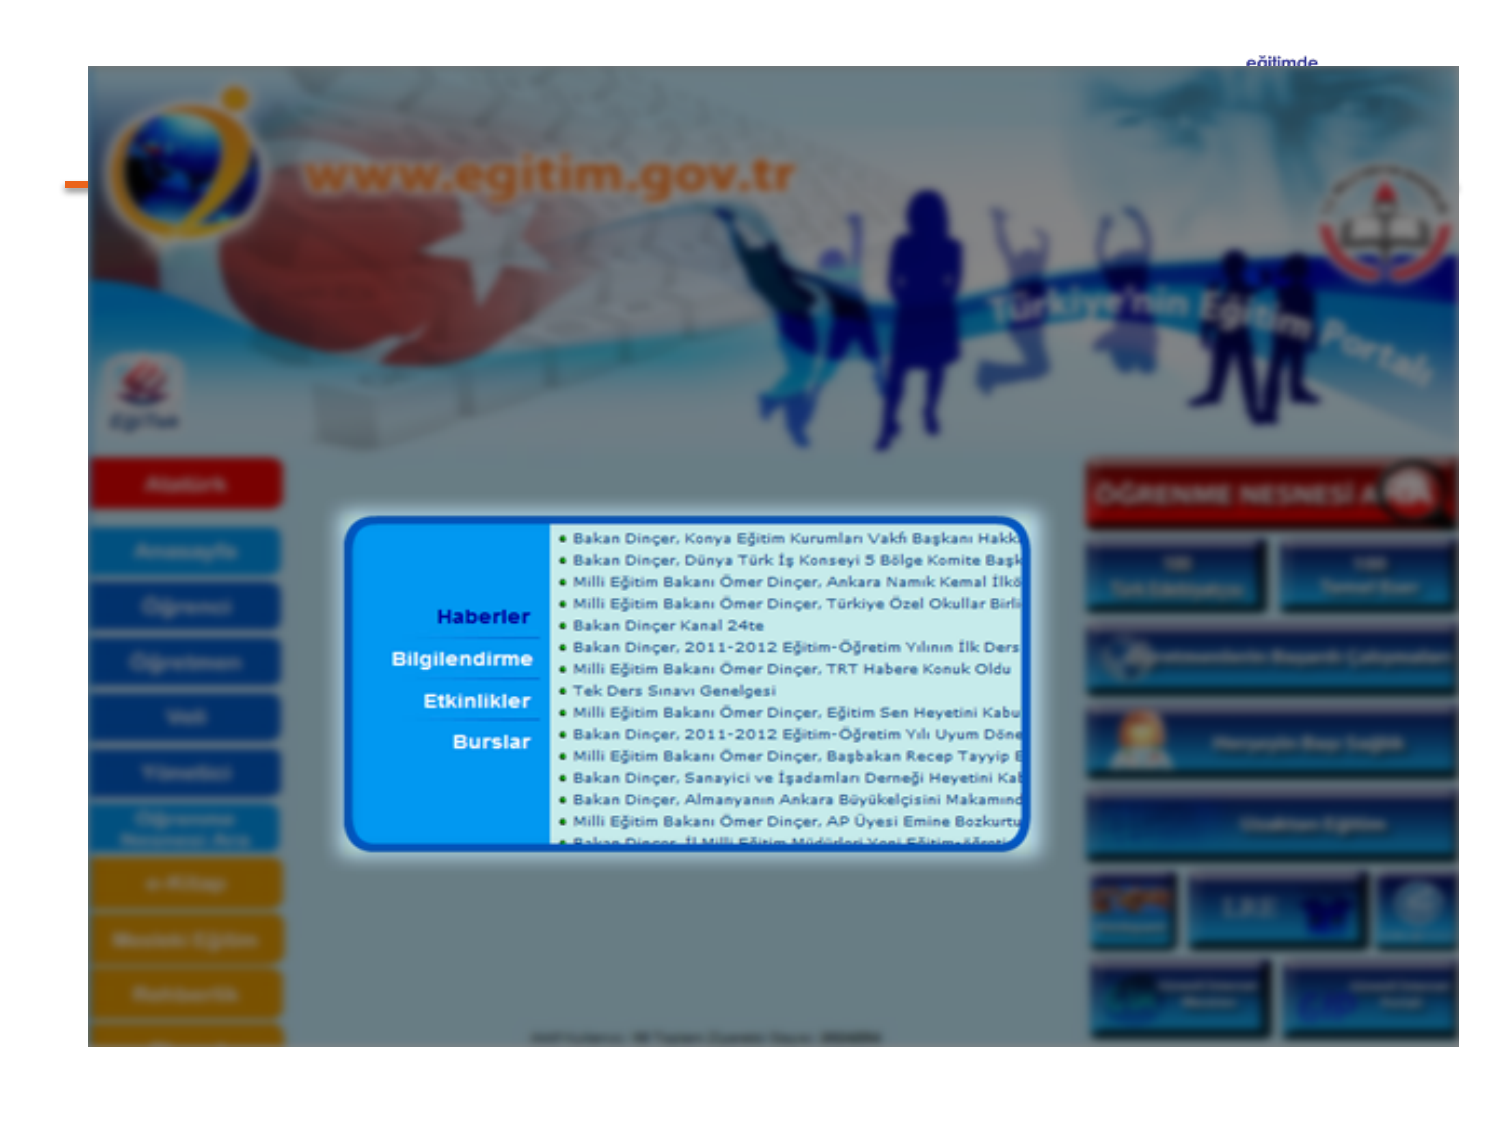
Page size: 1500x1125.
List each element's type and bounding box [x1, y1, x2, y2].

picture [88, 54, 1459, 1047]
